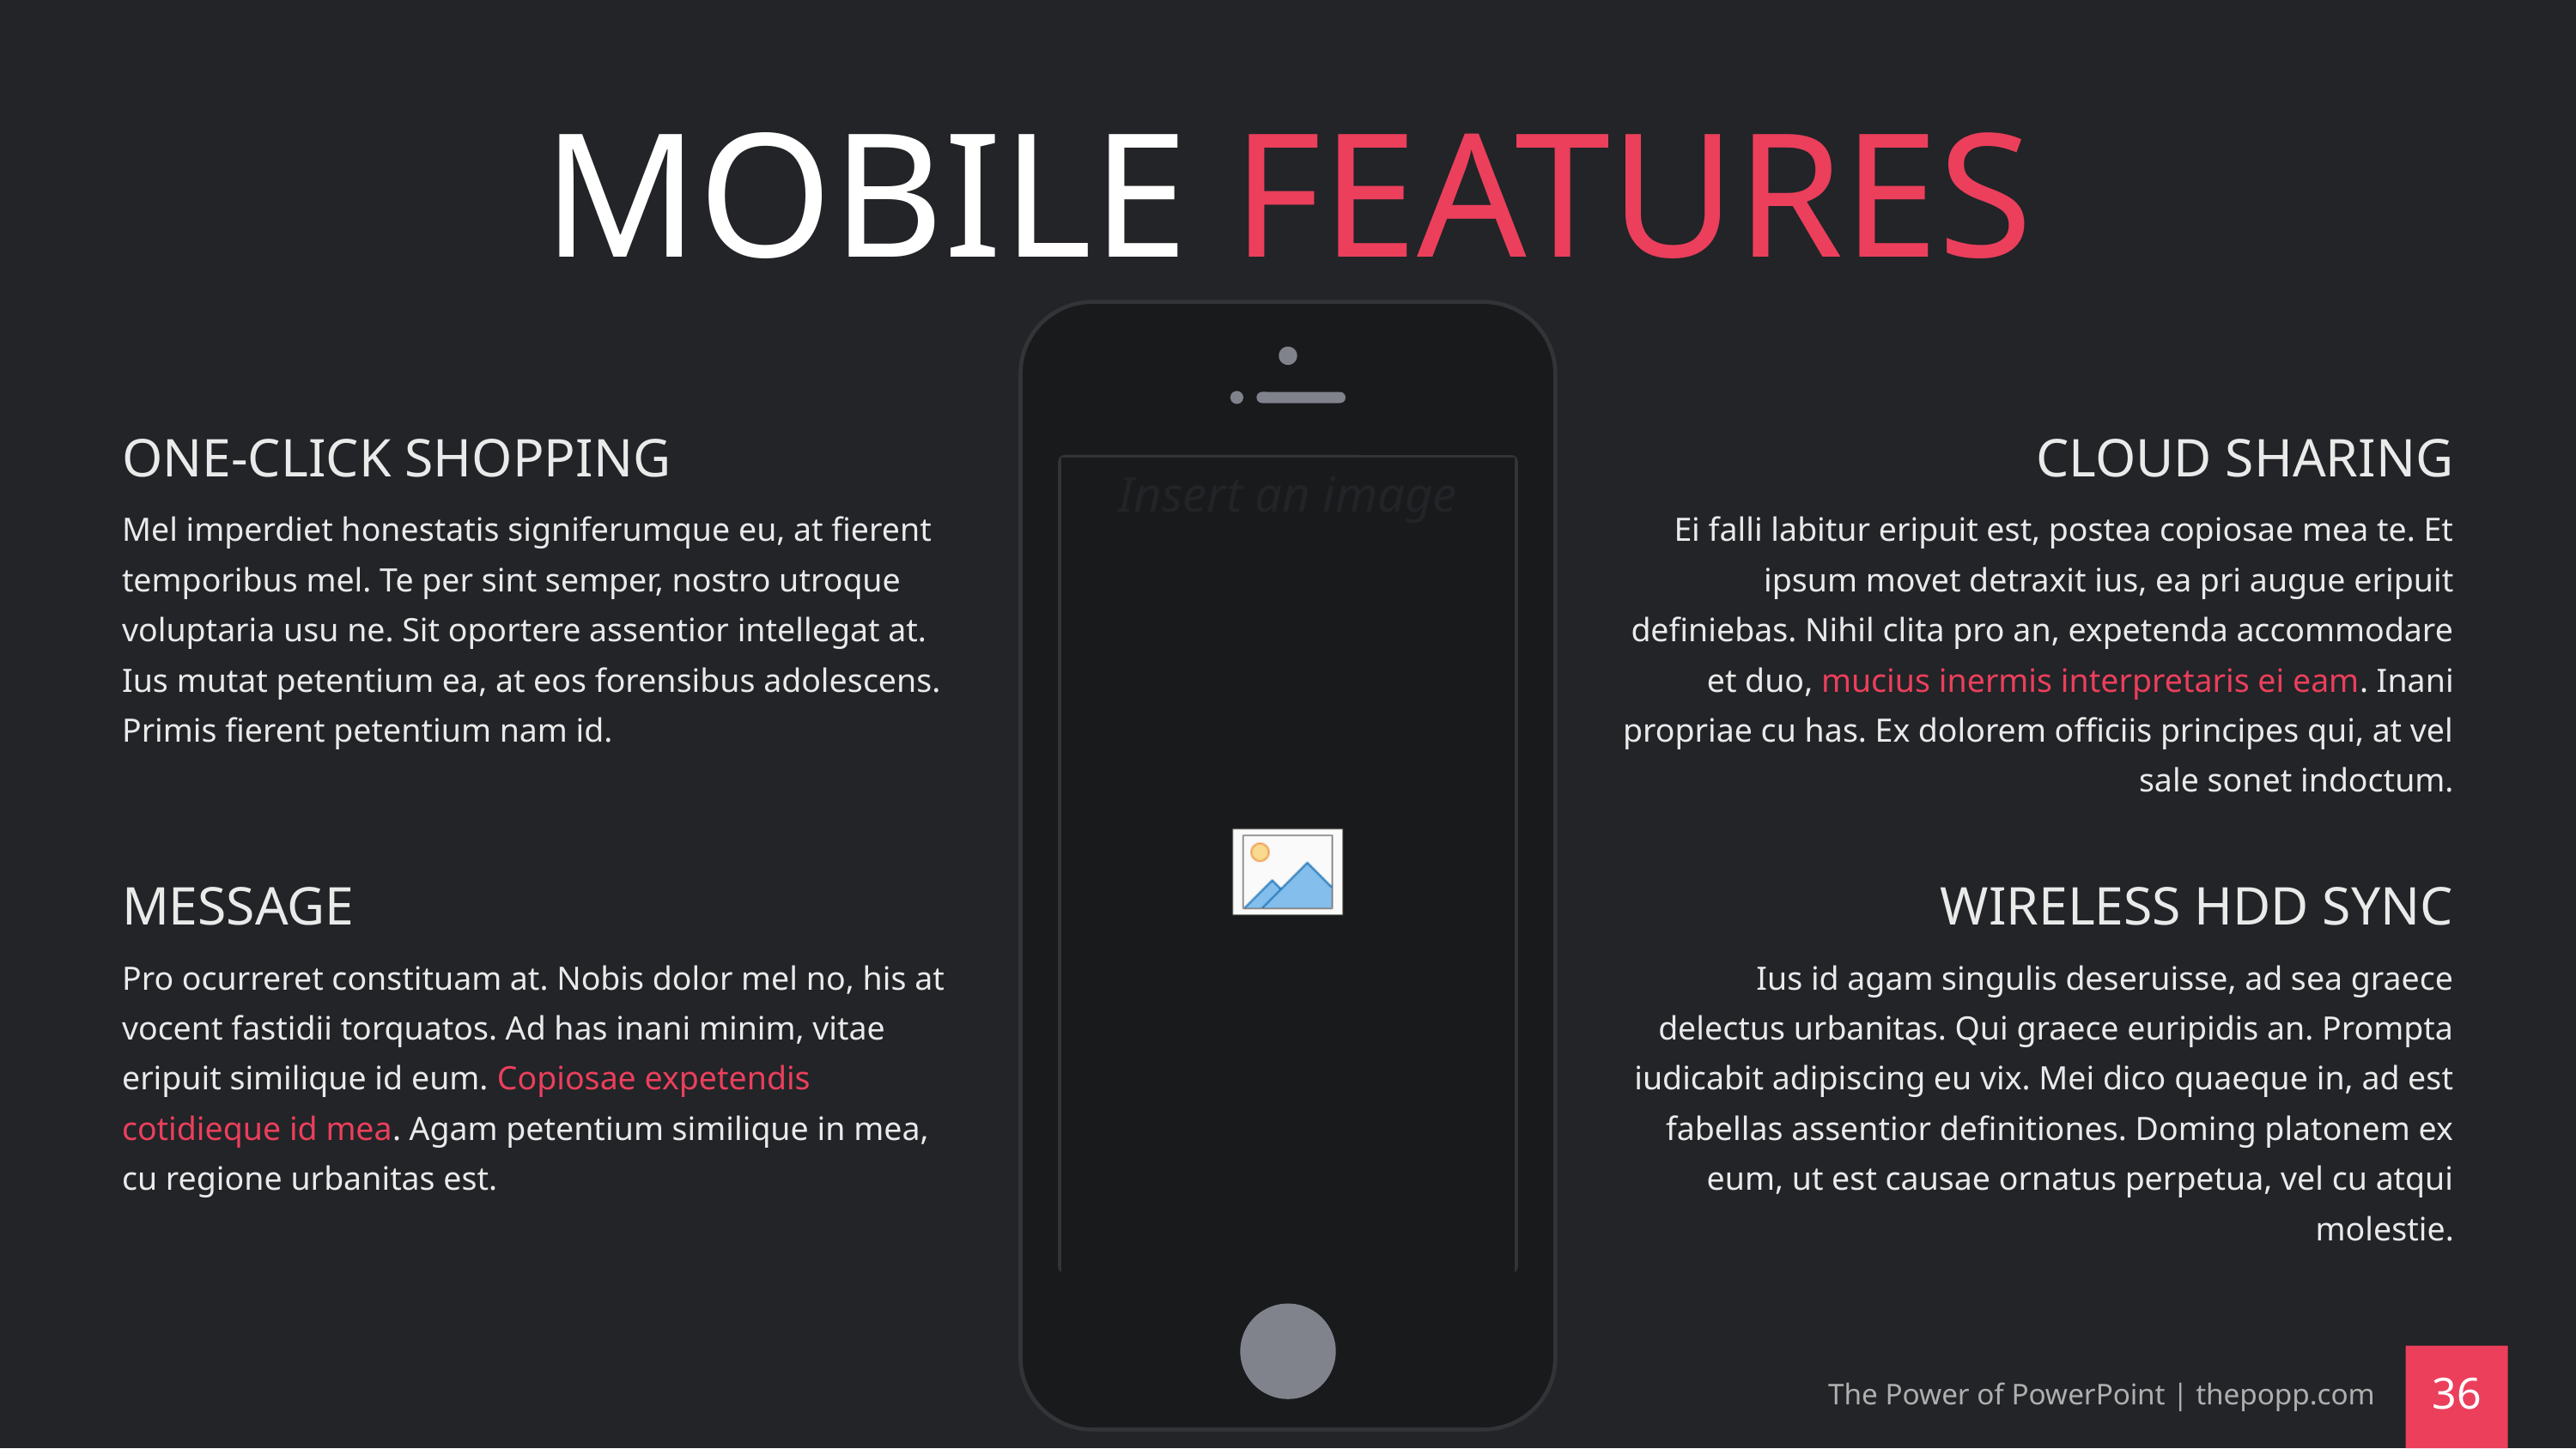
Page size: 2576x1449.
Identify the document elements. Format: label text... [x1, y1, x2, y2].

list Ius id agam singulis deseruisse, ad sea graece delectus urbanitas. Qui graece euripidis an. Prompta iudicabit adipiscing eu vix. Mei dico quaeque in, ad est fabellas assentior definitiones. Doming platonem ex eum, ut est causae ornatus perpetua, vel cu atqui molestie. [1608, 939, 2467, 1241]
list Mel imperdiet honestatis signiferumque eu, at fierent temporibus mel. Te per sint semper, nostro utroque voluptaria usu ne. Sit oportere assentior intellegat at. Ius mutat petentium ea, at eos forensibus adolescens. Primis fierent petentium nam id. [109, 491, 968, 793]
picture [1060, 458, 1516, 1288]
list CLOUD SHARING [1608, 417, 2467, 491]
footer The Power of PowerPoint | thepopp.com [1519, 1356, 2389, 1434]
title MOBILE FEATURES [109, 75, 2467, 302]
list WIRELESS HDD SYNC [1608, 865, 2467, 939]
list Ei falli labitur eripuit est, postea copiosae mea te. Et ipsum movet detraxit ius, ea pri augue eripuit definiebas. Nihil clita pro an, expetenda accommodare et duo, mucius inermis interpretaris ei eam. Inani propriae cu has. Ex dolorem officiis principes qui, at vel sale sonet indoctum. [1608, 491, 2467, 793]
slide_number 36 [2404, 1356, 2509, 1434]
list MESSAGE [109, 865, 968, 939]
list ONE-CLICK SHOPPING [109, 417, 968, 491]
list Pro ocurreret constituam at. Nobis dolor mel no, his at vocent fastidii torquatos. Ad has inani minim, vitae eripuit similique id eum. Copiosae expetendis cotidieque id mea. Agam petentium similique in mea, cu regione urbanitas est. [109, 939, 968, 1241]
